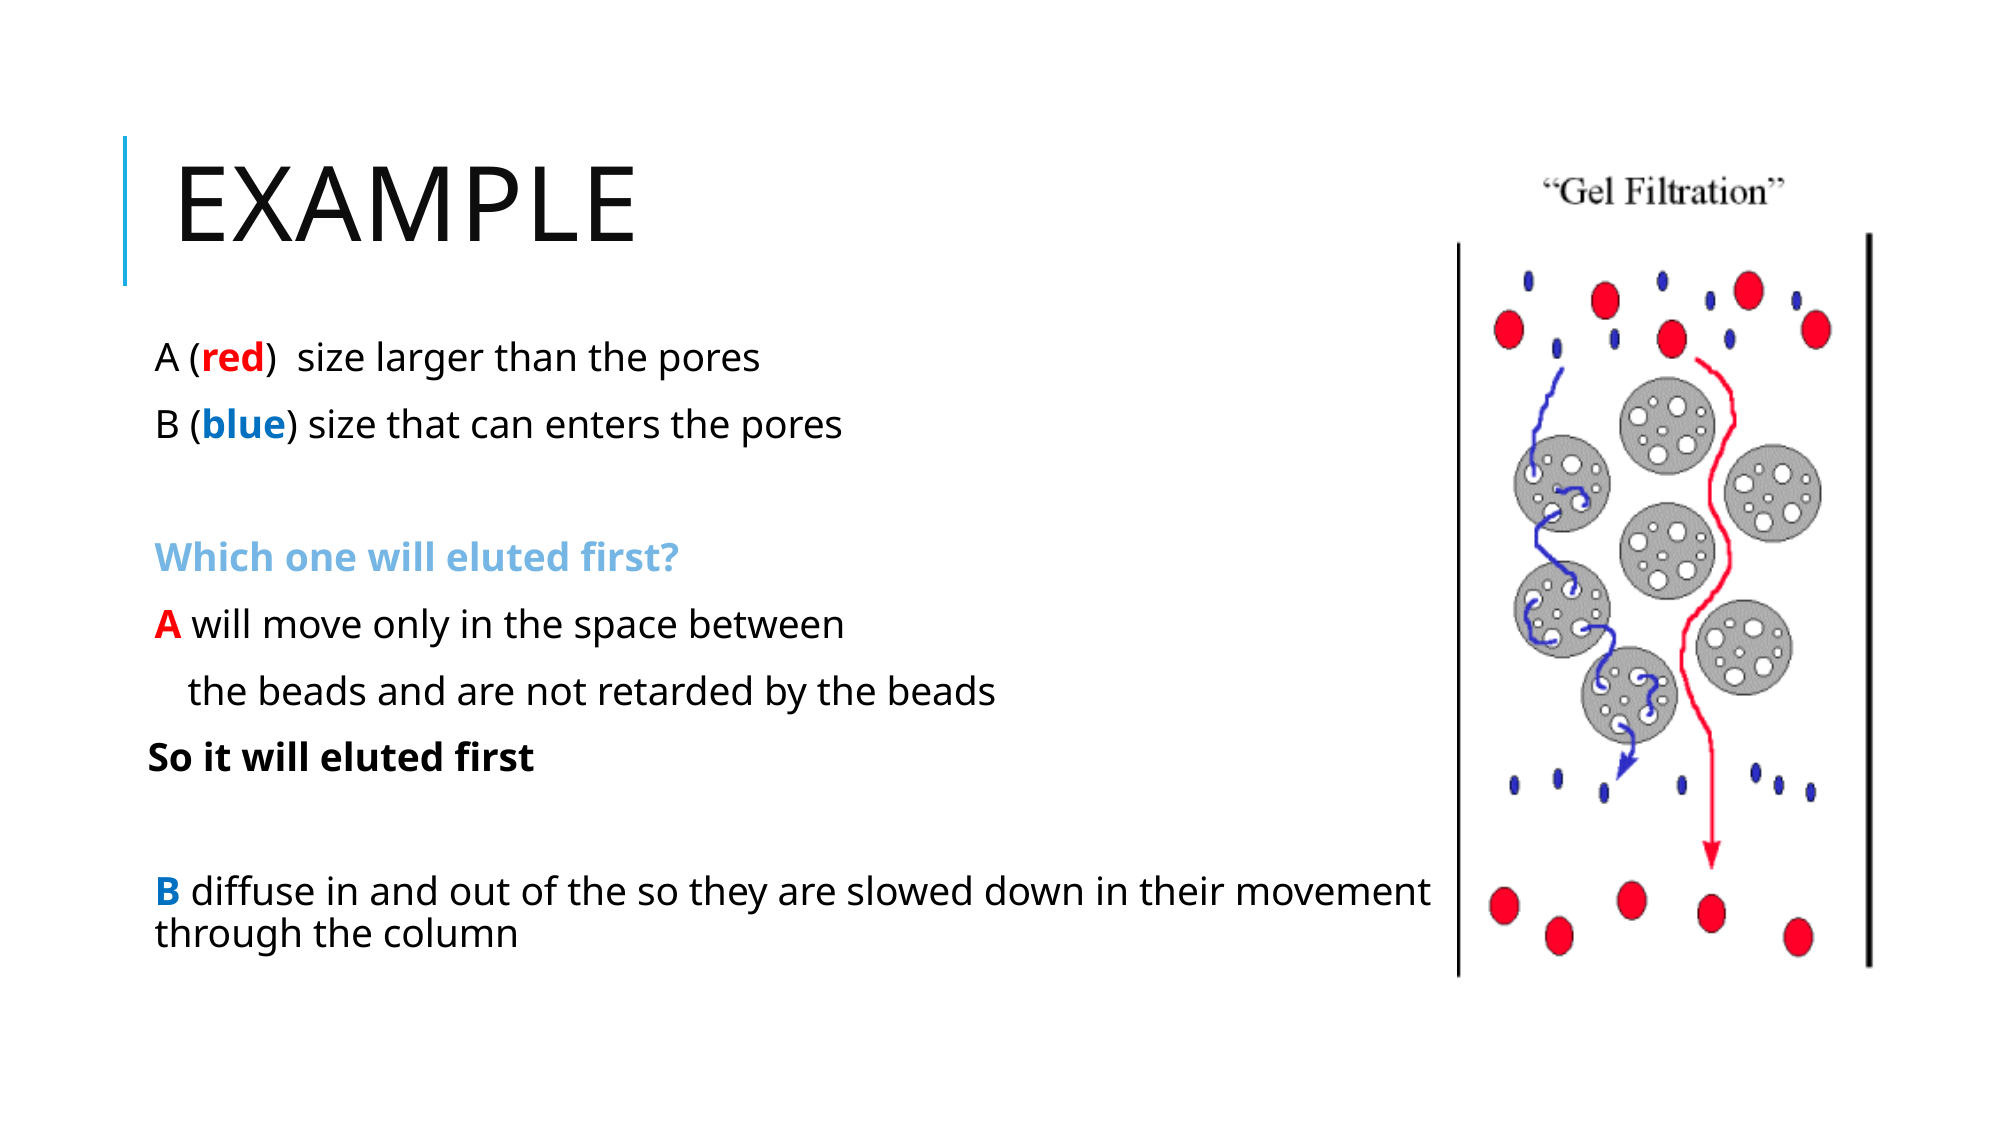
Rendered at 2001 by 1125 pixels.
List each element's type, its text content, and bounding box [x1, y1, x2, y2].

title Example [157, 117, 1358, 259]
picture [1456, 164, 1883, 1015]
list A (red) size larger than the pores B (blue) size that can enters the pores Which one will eluted first? A will move only in the space between the beads and are not retarded by the beads So it will eluted first B diffuse in and out of the so they are slowed down in their movement through the column [133, 259, 1450, 971]
